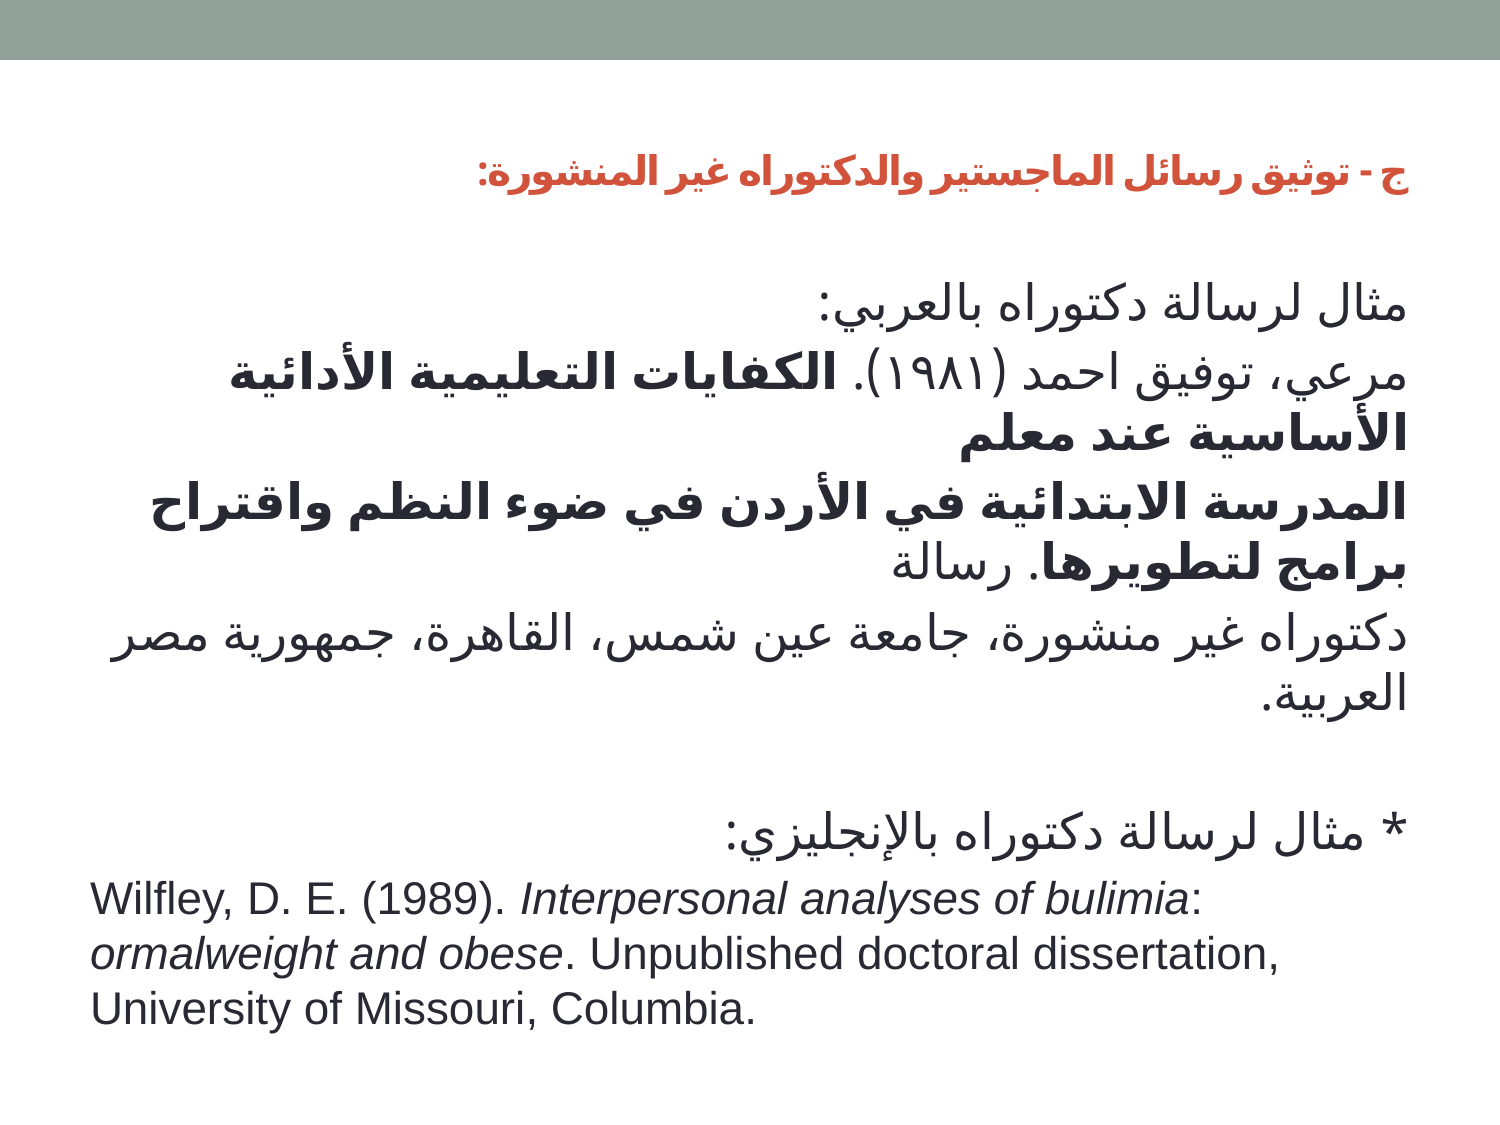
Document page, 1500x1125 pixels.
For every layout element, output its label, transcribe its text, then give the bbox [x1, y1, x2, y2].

title ج - توثيق رسائل الماجستير والدكتوراه غير المنشورة: [75, 87, 1425, 250]
list مثال لرسالة دكتوراه بالعربي: مرعي، توفيق احمد (١٩٨١). الكفايات التعليمية الأدائية الأساسية عند معلم المدرسة الابتدائية في الأردن في ضوء النظم واقتراح برامج لتطويرها. رسالة دكتوراه غير منشورة، جامعة عين شمس، القاهرة، جمهورية مصر العربية. * مثال لرسالة دكتوراه بالإنجليزي: Wilfley, D. E. (1989). Interpersonal analyses of bulimia: ormalweight and obese. Unpublished doctoral dissertation, University of Missouri, Columbia. [75, 262, 1425, 1063]
